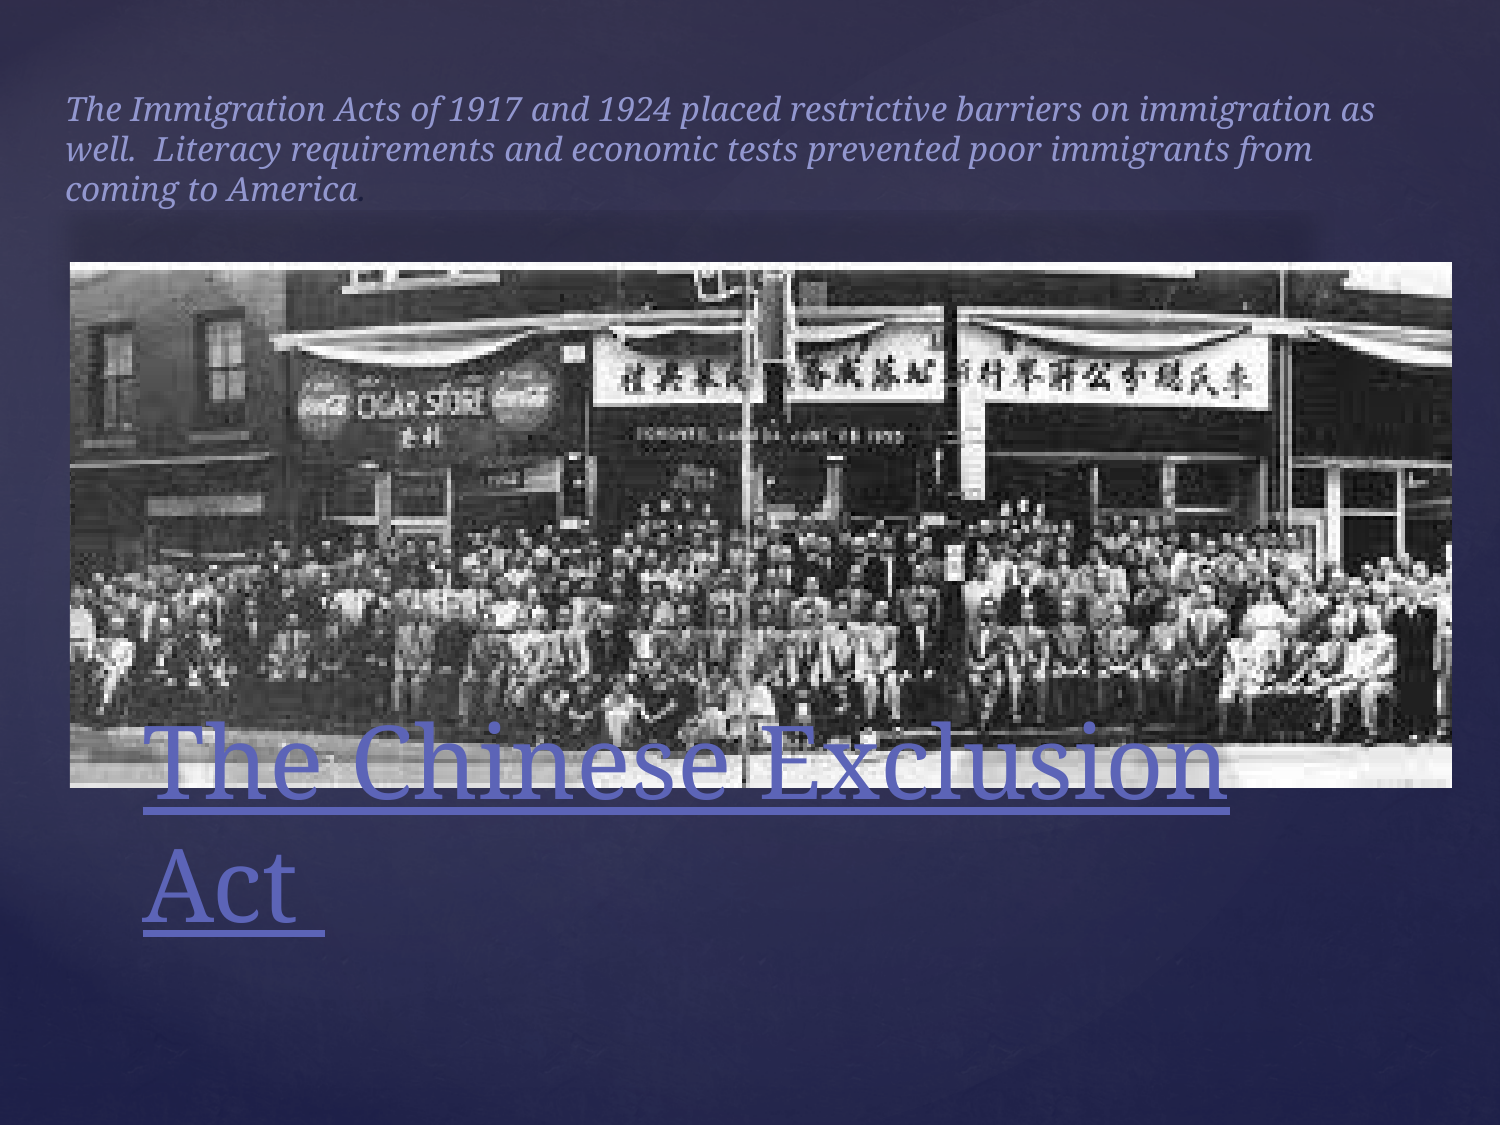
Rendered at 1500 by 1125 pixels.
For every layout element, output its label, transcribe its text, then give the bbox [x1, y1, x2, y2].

title The Chinese Exclusion Act [127, 803, 1365, 950]
list The Immigration Acts of 1917 and 1924 placed restrictive barriers on immigration as well. Literacy requirements and economic tests prevented poor immigrants from coming to America. [50, 62, 1450, 234]
picture [69, 261, 1453, 788]
